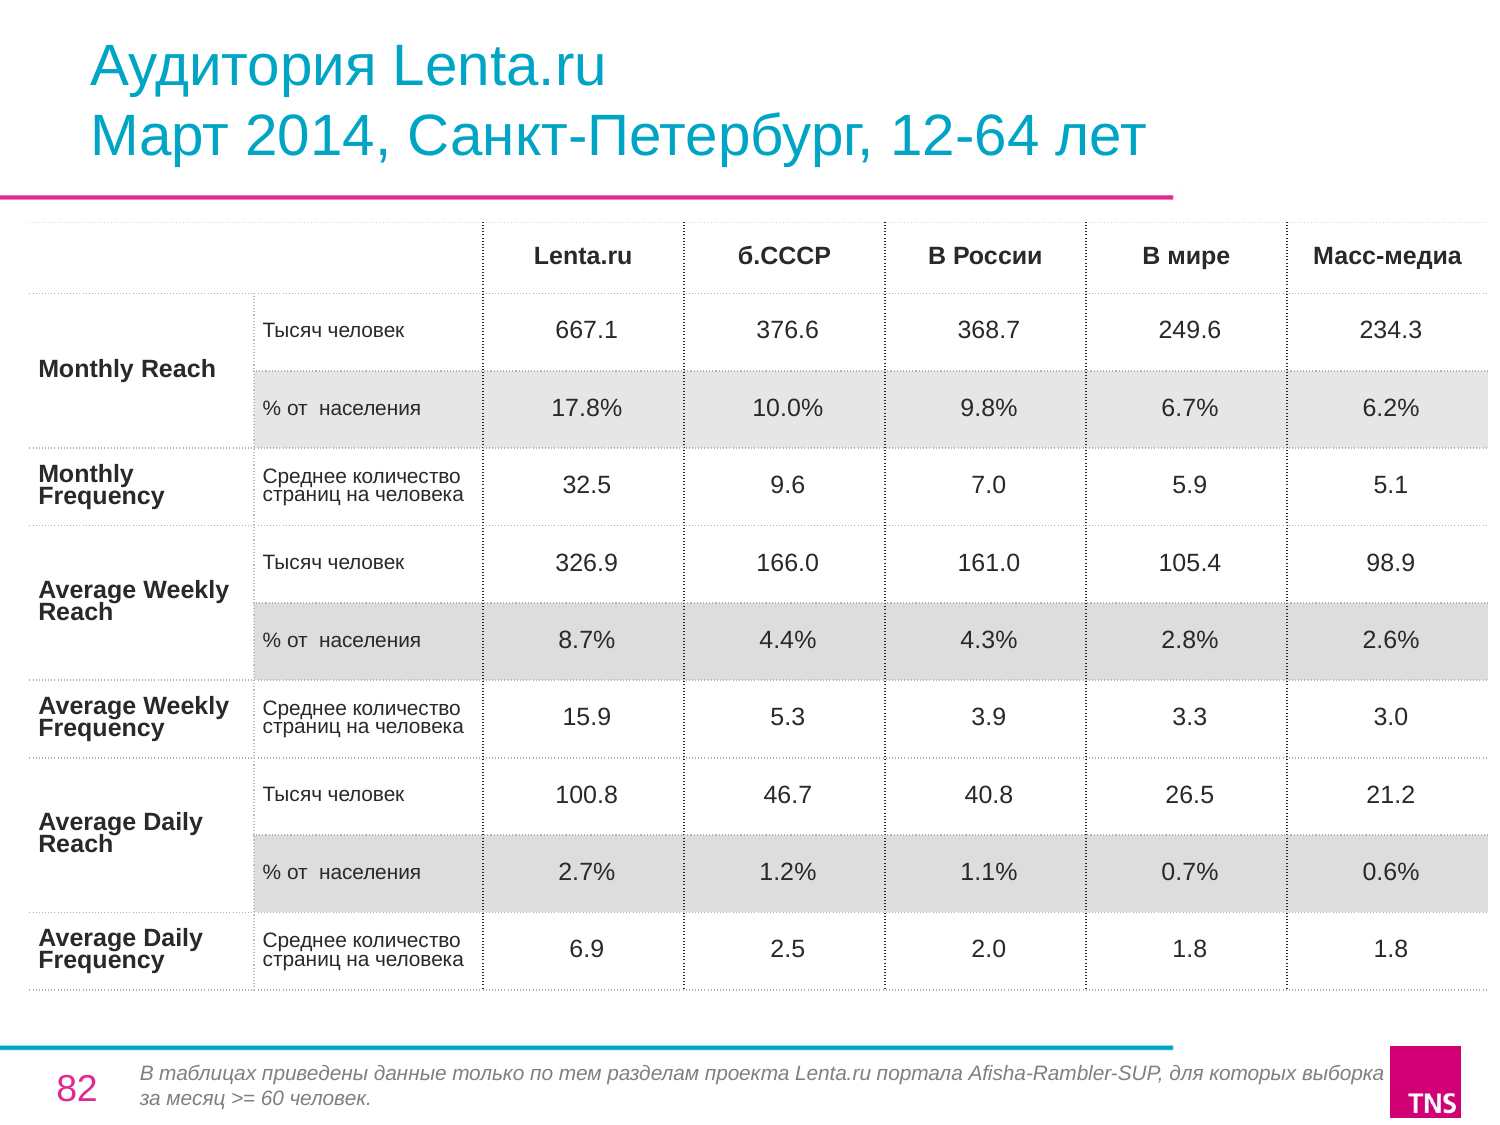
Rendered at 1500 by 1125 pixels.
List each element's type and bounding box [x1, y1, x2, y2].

picture [0, 0, 1500, 1125]
title [74, 8, 1476, 187]
slide_number [40, 1055, 392, 1125]
table_header [29, 223, 1488, 294]
table_cell [29, 294, 1488, 990]
text_box [125, 1052, 1400, 1117]
